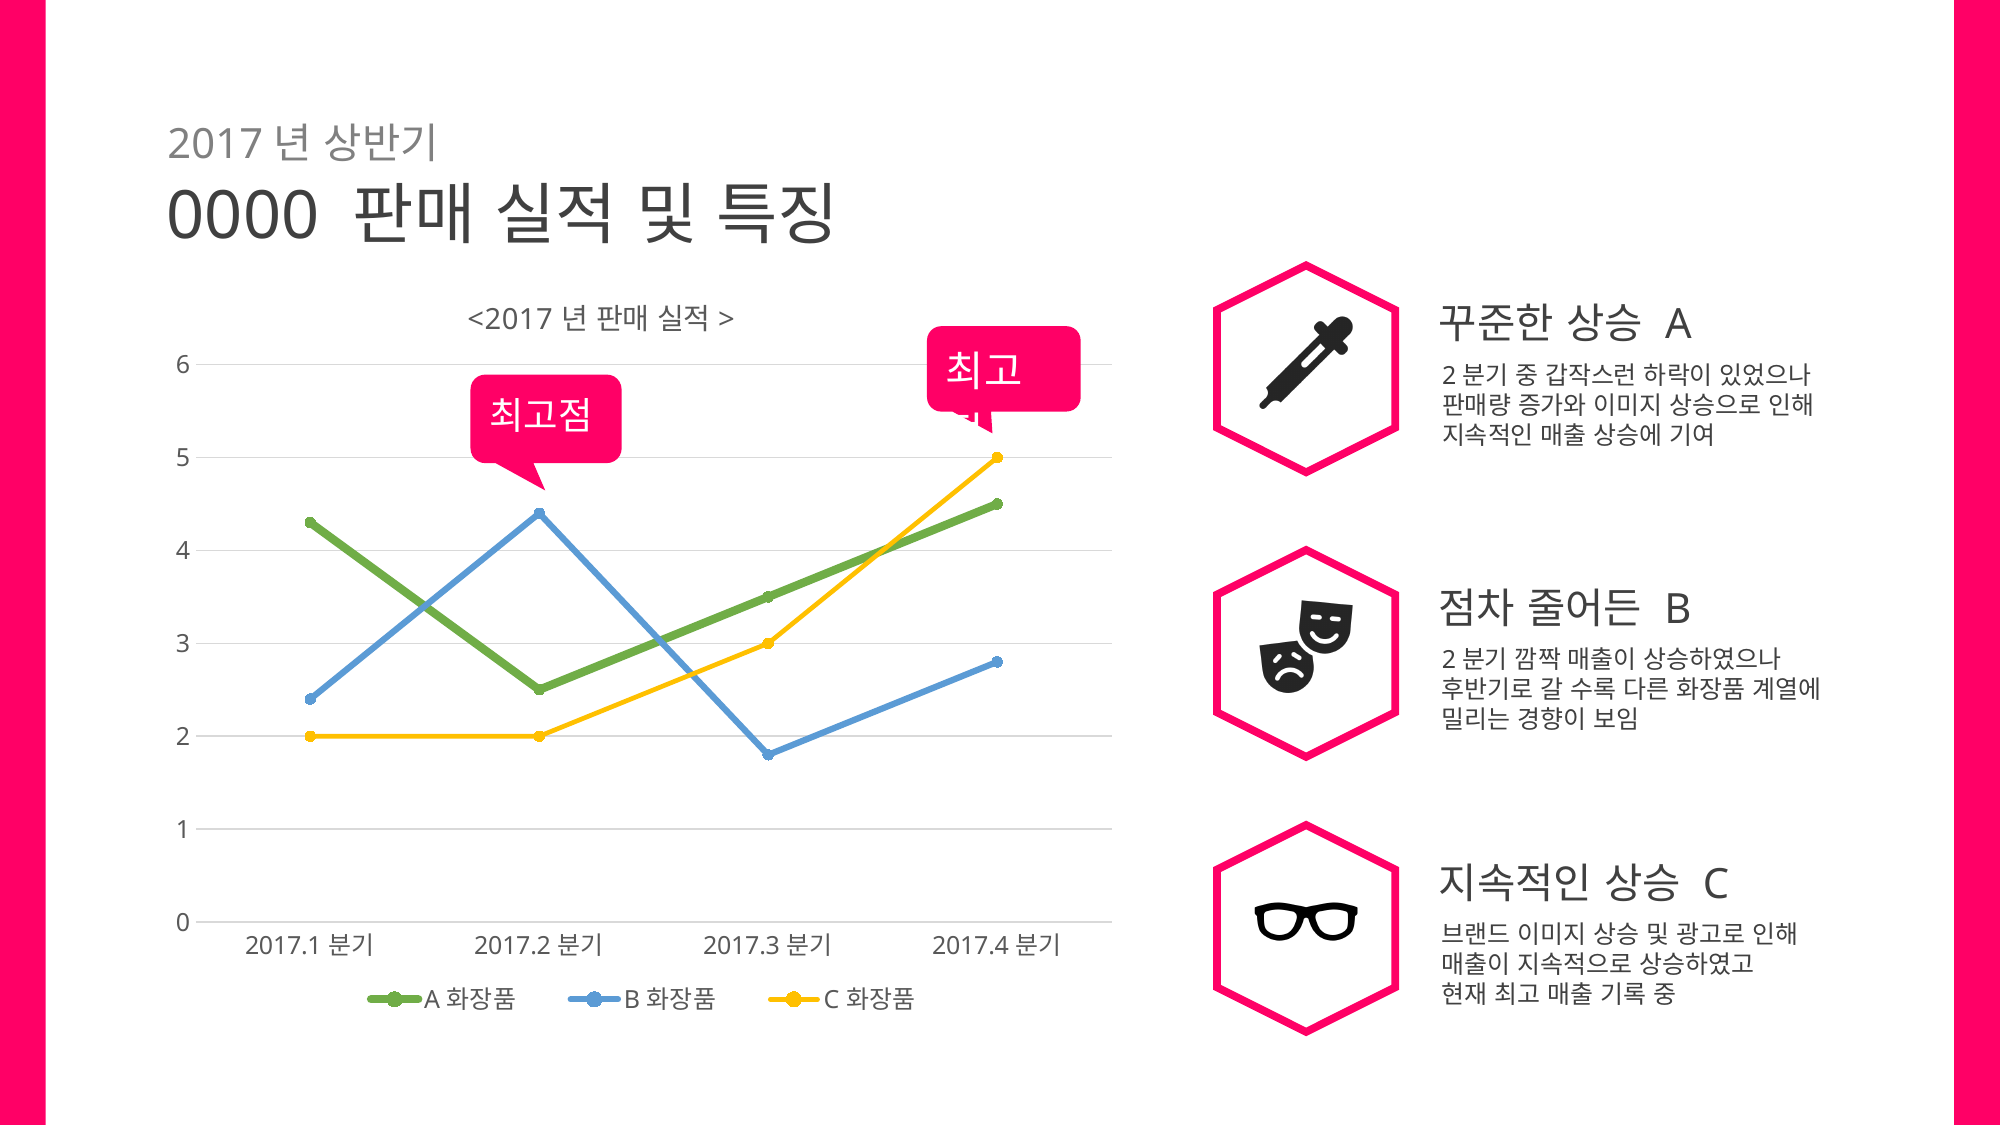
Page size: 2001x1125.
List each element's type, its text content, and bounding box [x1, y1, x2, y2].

chart [156, 249, 1132, 1036]
picture [1250, 591, 1362, 702]
text_box [1953, 0, 2000, 1125]
text_box [1215, 264, 1397, 474]
picture [1250, 306, 1362, 418]
text_box [0, 0, 47, 1125]
text_box 0000 판매 실적 및 특징 [151, 164, 855, 260]
text_box 꾸준한 상승 A [1424, 289, 1707, 355]
text_box 2분기 중 갑작스런 하락이 있었으나 판매량 증가와 이미지 상승으로 인해 지속적인 매출 상승에 기여 [1427, 351, 1830, 457]
text_box [1215, 548, 1397, 759]
text_box 2017년 상반기 [152, 109, 466, 175]
picture [1250, 866, 1362, 977]
text_box 점차 줄어든 B [1423, 574, 1707, 639]
text_box 2분기 깜짝 매출이 상승하였으나 후반기로 갈 수록 다른 화장품 계열에 밀리는 경향이 보임 [1427, 636, 1837, 741]
text_box [1215, 823, 1397, 1034]
text_box 브랜드 이미지 상승 및 광고로 인해 매출이 지속적으로 상승하였고 현재 최고 매출 기록 중 [1427, 911, 1814, 1016]
text_box 지속적인 상승 C [1423, 849, 1745, 914]
